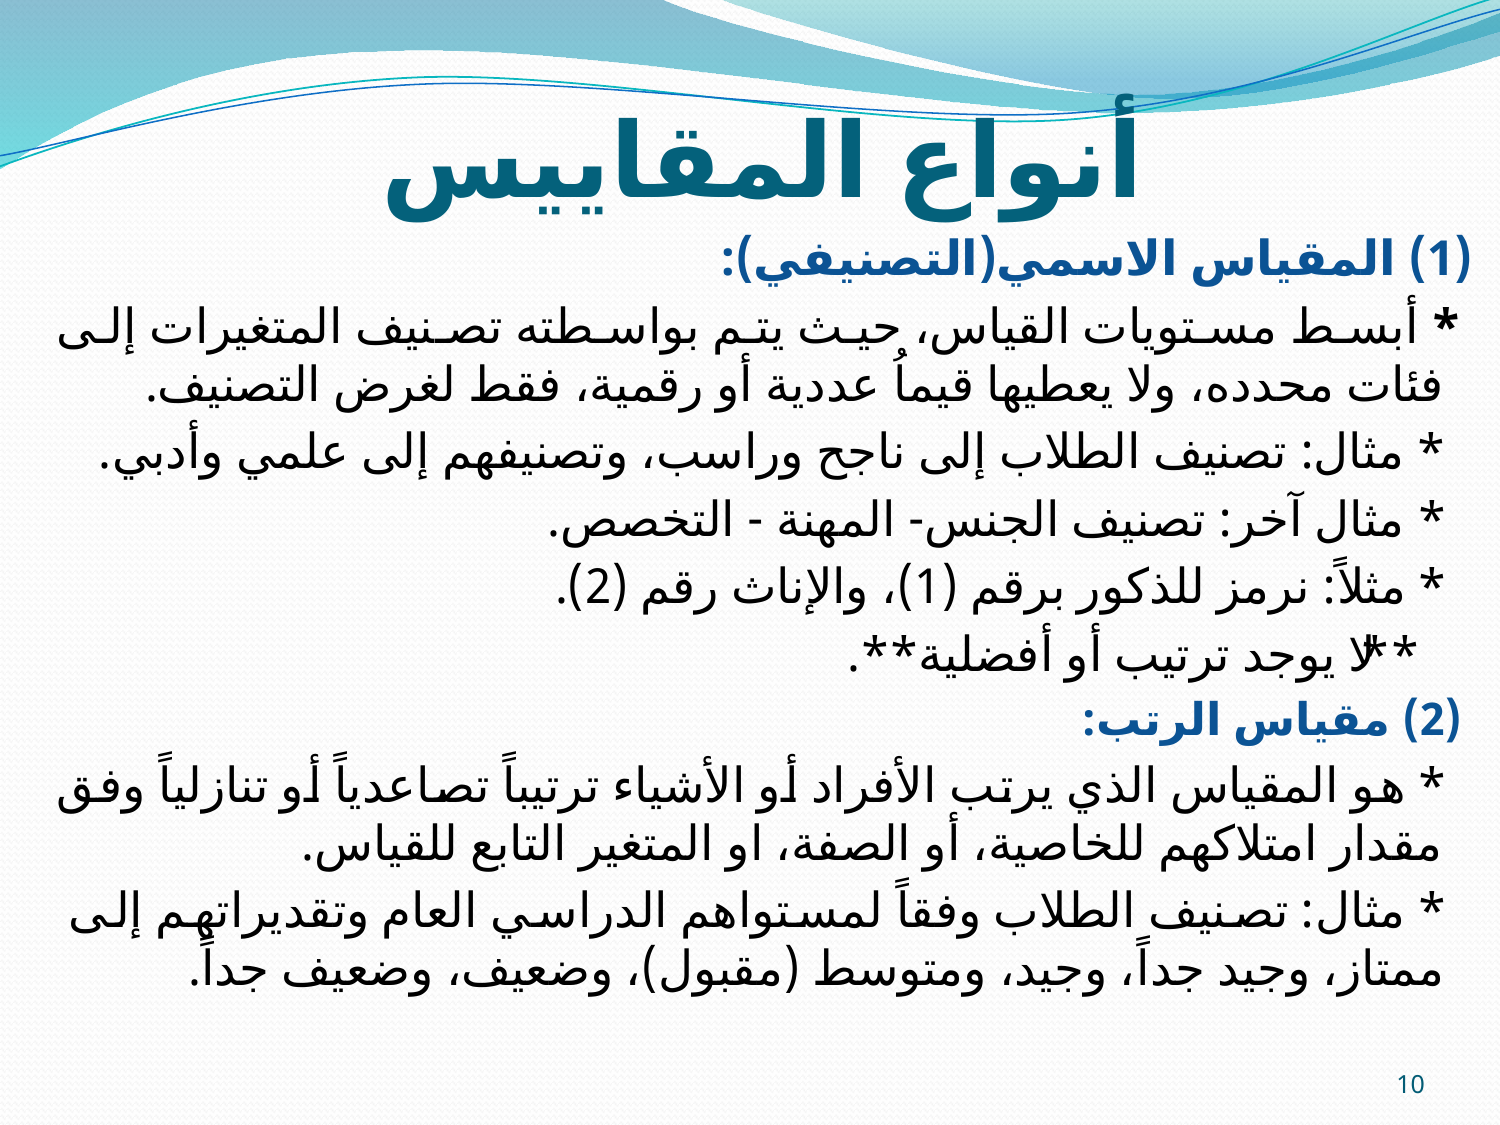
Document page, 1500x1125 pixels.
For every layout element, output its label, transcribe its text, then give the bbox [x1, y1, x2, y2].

slide_number 10 [1299, 1042, 1425, 1103]
list (1) المقياس الاسمي(التصنيفي): * أبسط مستويات القياس، حيث يتم بواسطته تصنيف المتغيرات إلى فئات محدده، ولا يعطيها قيماُ عددية أو رقمية، فقط لغرض التصنيف. * مثال: تصنيف الطلاب إلى ناجح وراسب، وتصنيفهم إلى علمي وأدبي. * مثال آخر: تصنيف الجنس- المهنة - التخصص. * مثلاً: نرمز للذكور برقم (1)، والإناث رقم (2). ** لا يوجد ترتيب أو أفضلية**. (2) مقياس الرتب: * هو المقياس الذي يرتب الأفراد أو الأشياء ترتيباً تصاعدياً أو تنازلياً وفق مقدار امتلاكهم للخاصية، أو الصفة، او المتغير التابع للقياس. * مثال: تصنيف الطلاب وفقاً لمستواهم الدراسي العام وتقديراتهم إلى ممتاز، وجيد جداً، وجيد، ومتوسط (مقبول)، وضعيف، وضعيف جداً. [41, 219, 1500, 1083]
title أنواع المقاييس [100, 30, 1425, 219]
